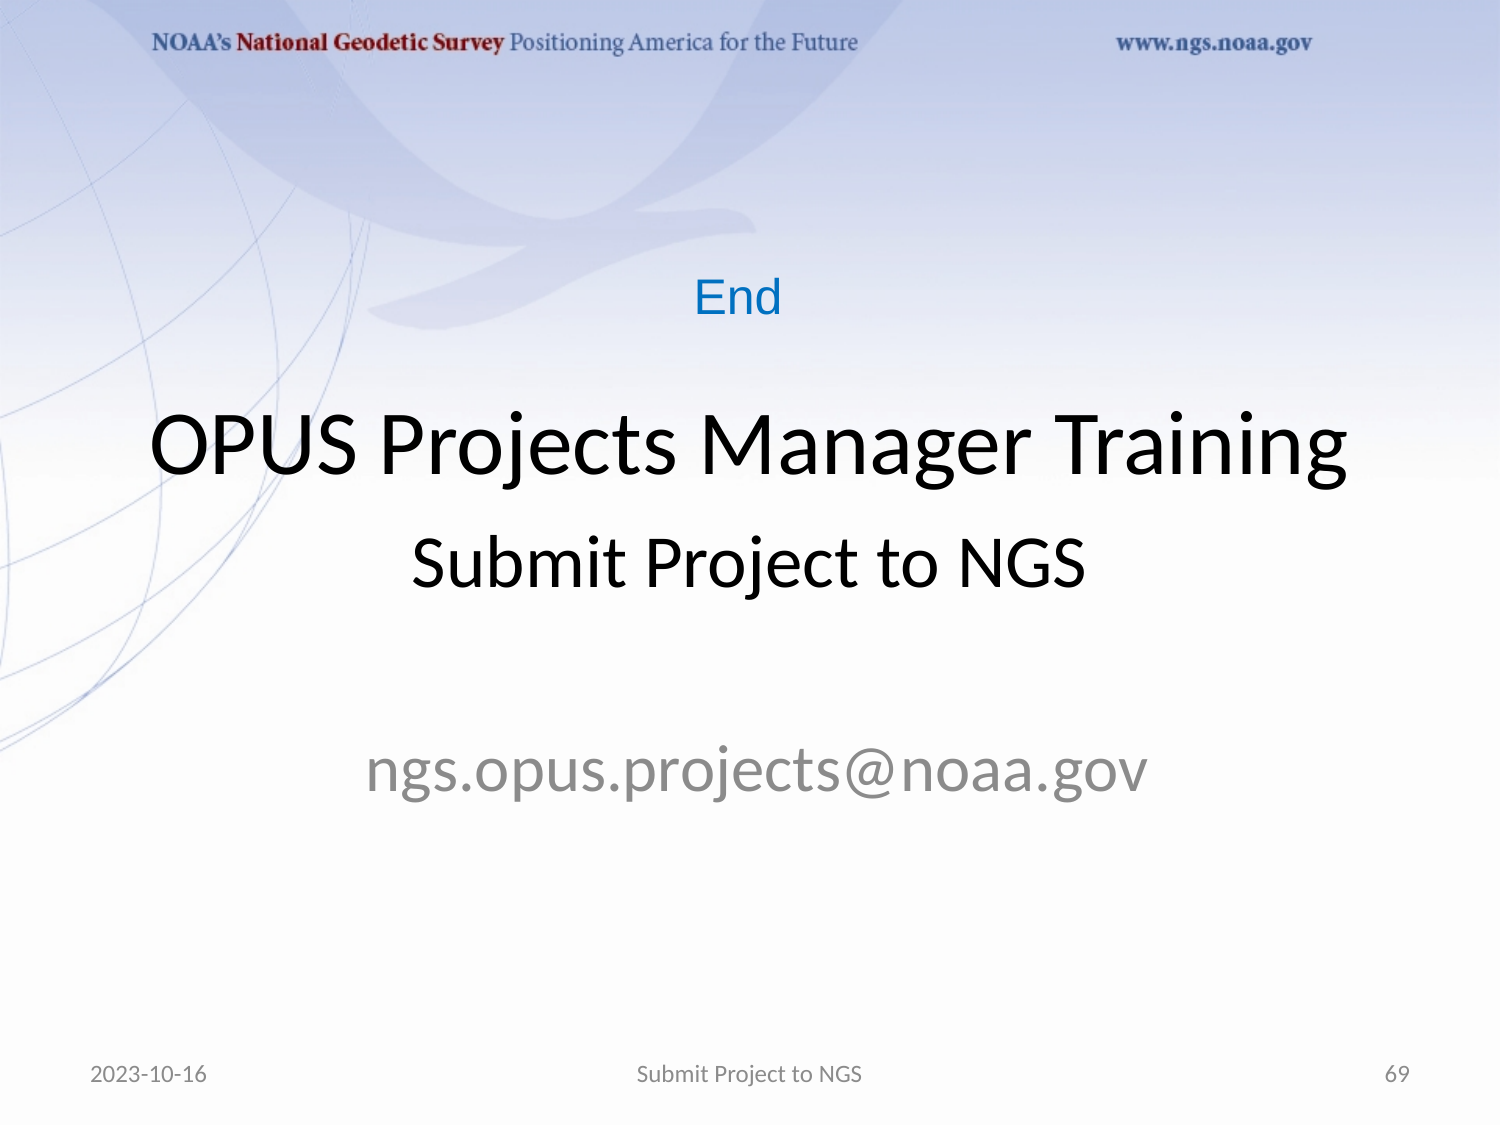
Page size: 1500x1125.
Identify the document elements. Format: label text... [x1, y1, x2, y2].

slide_number 69 [1074, 1042, 1425, 1103]
title OPUS Projects Manager Training [112, 374, 1388, 495]
picture [0, 0, 1500, 1125]
subtitle ngs.opus.projects@noaa.gov [224, 637, 1276, 926]
footer Submit Project to NGS [512, 1042, 988, 1103]
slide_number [75, 1042, 425, 1103]
text_box Submit Project to NGS [112, 495, 1388, 621]
text_box End [678, 257, 822, 332]
